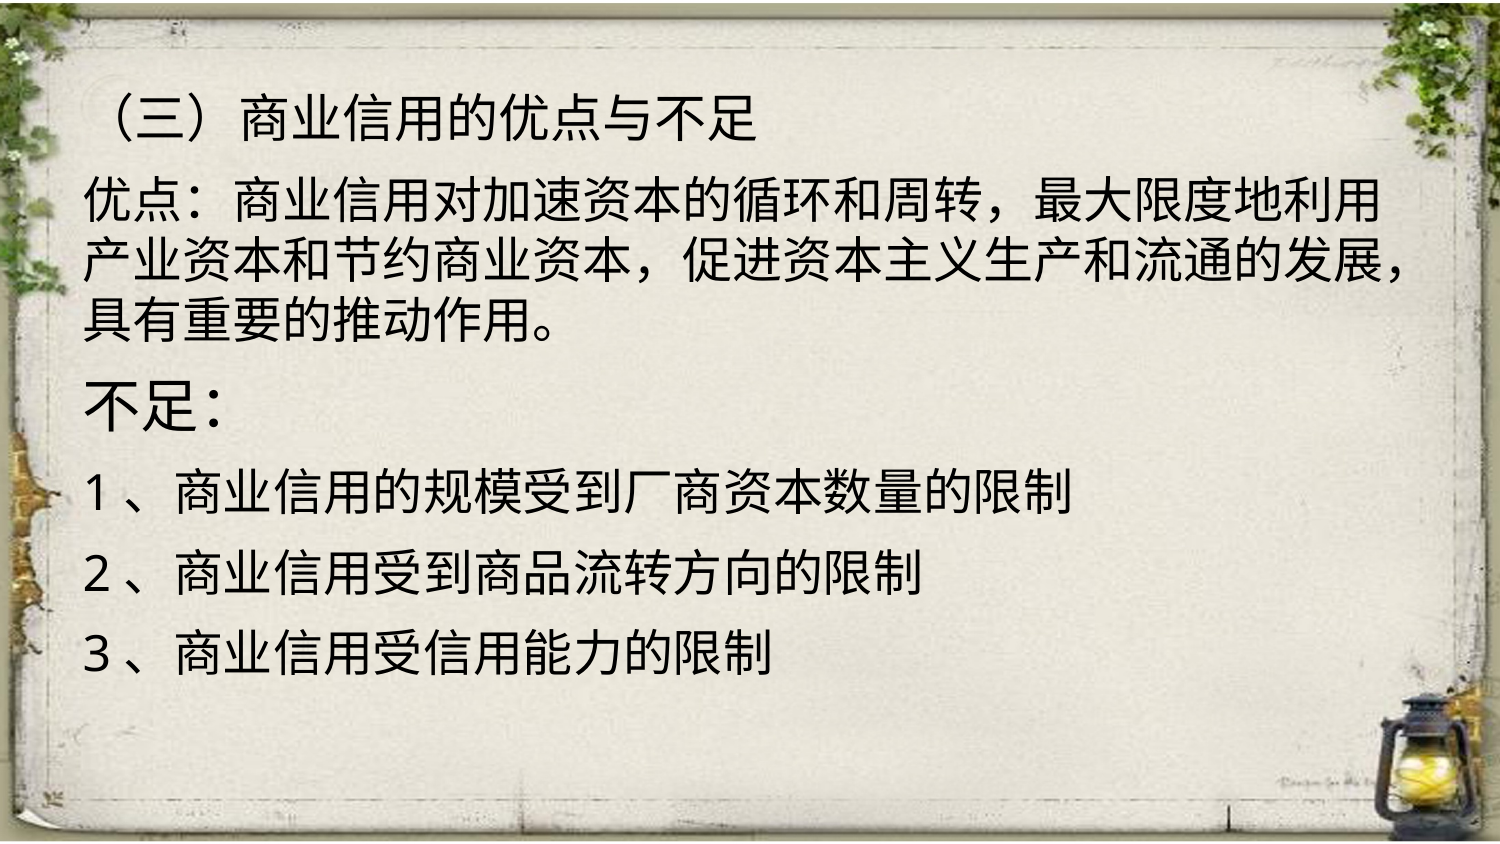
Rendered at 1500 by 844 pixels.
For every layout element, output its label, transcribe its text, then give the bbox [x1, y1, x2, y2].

picture [0, 0, 1500, 844]
list （三）商业信用的优点与不足 优点：商业信用对加速资本的循环和周转，最大限度地利用产业资本和节约商业资本，促进资本主义生产和流通的发展，具有重要的推动作用。 不足： 1、商业信用的规模受到厂商资本数量的限制 2、商业信用受到商品流转方向的限制 3、商业信用受信用能力的限制 [67, 77, 1433, 766]
